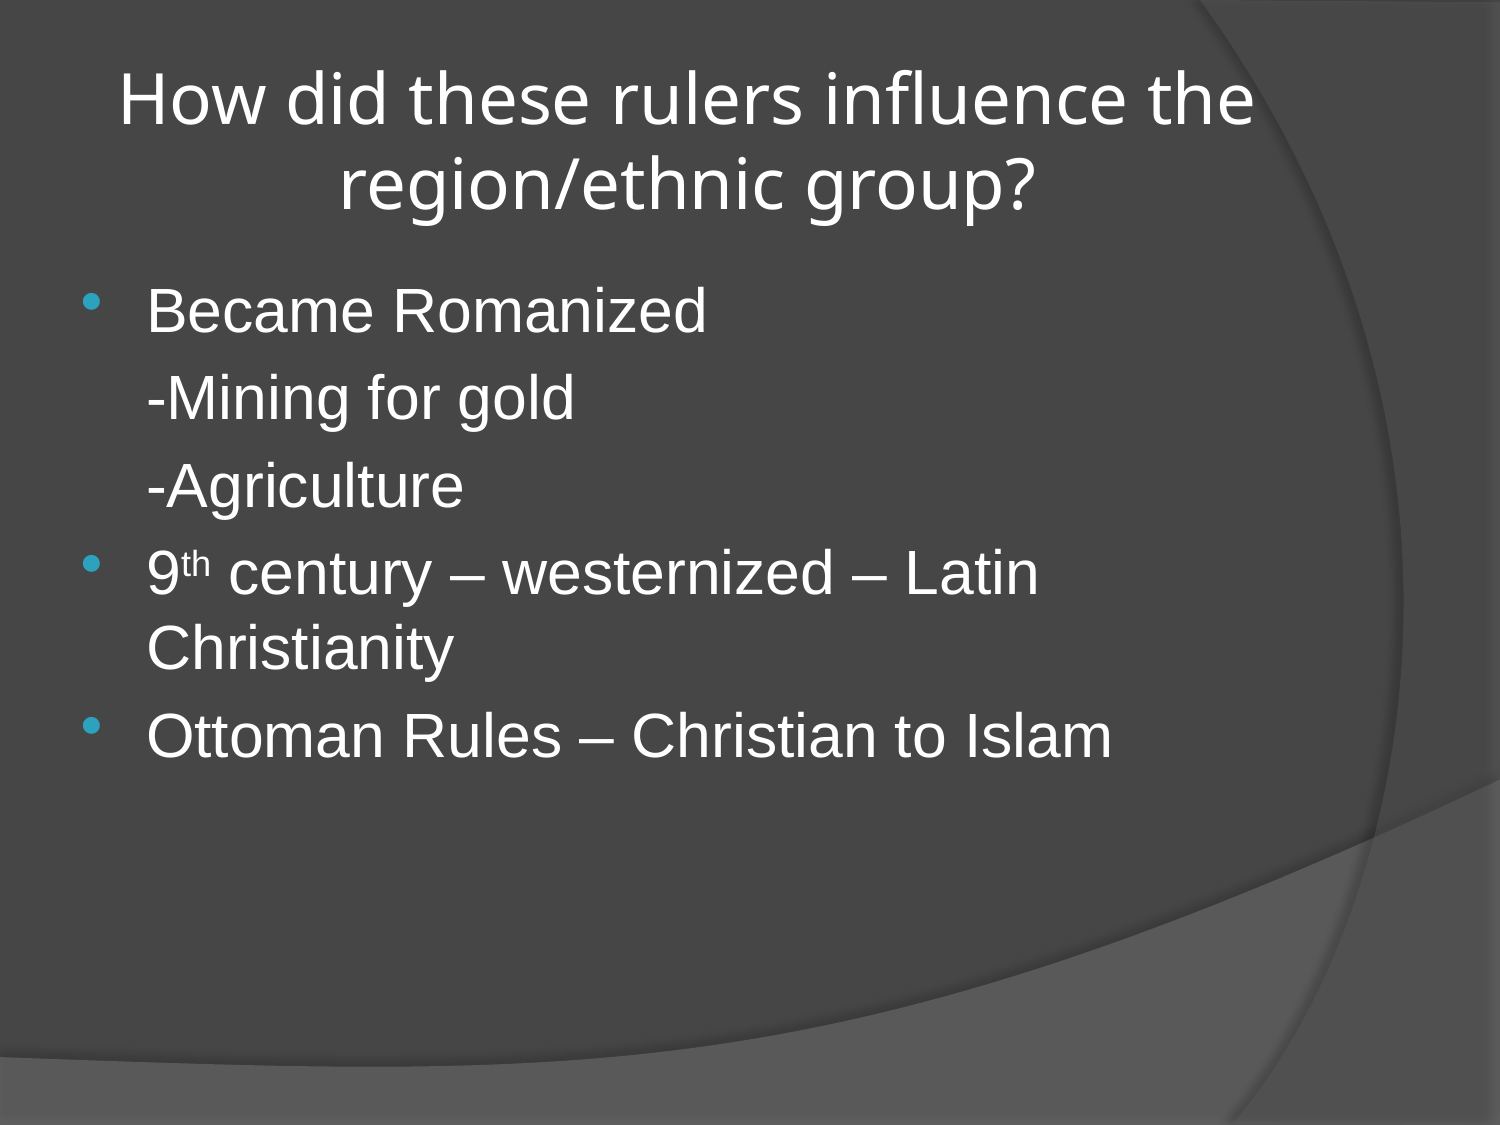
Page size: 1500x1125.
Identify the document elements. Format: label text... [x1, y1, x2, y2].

title How did these rulers influence the region/ethnic group? [75, 45, 1300, 233]
list Became Romanized -Mining for gold -Agriculture 9th century – westernized – Latin Christianity Ottoman Rules – Christian to Islam [62, 262, 1288, 1005]
